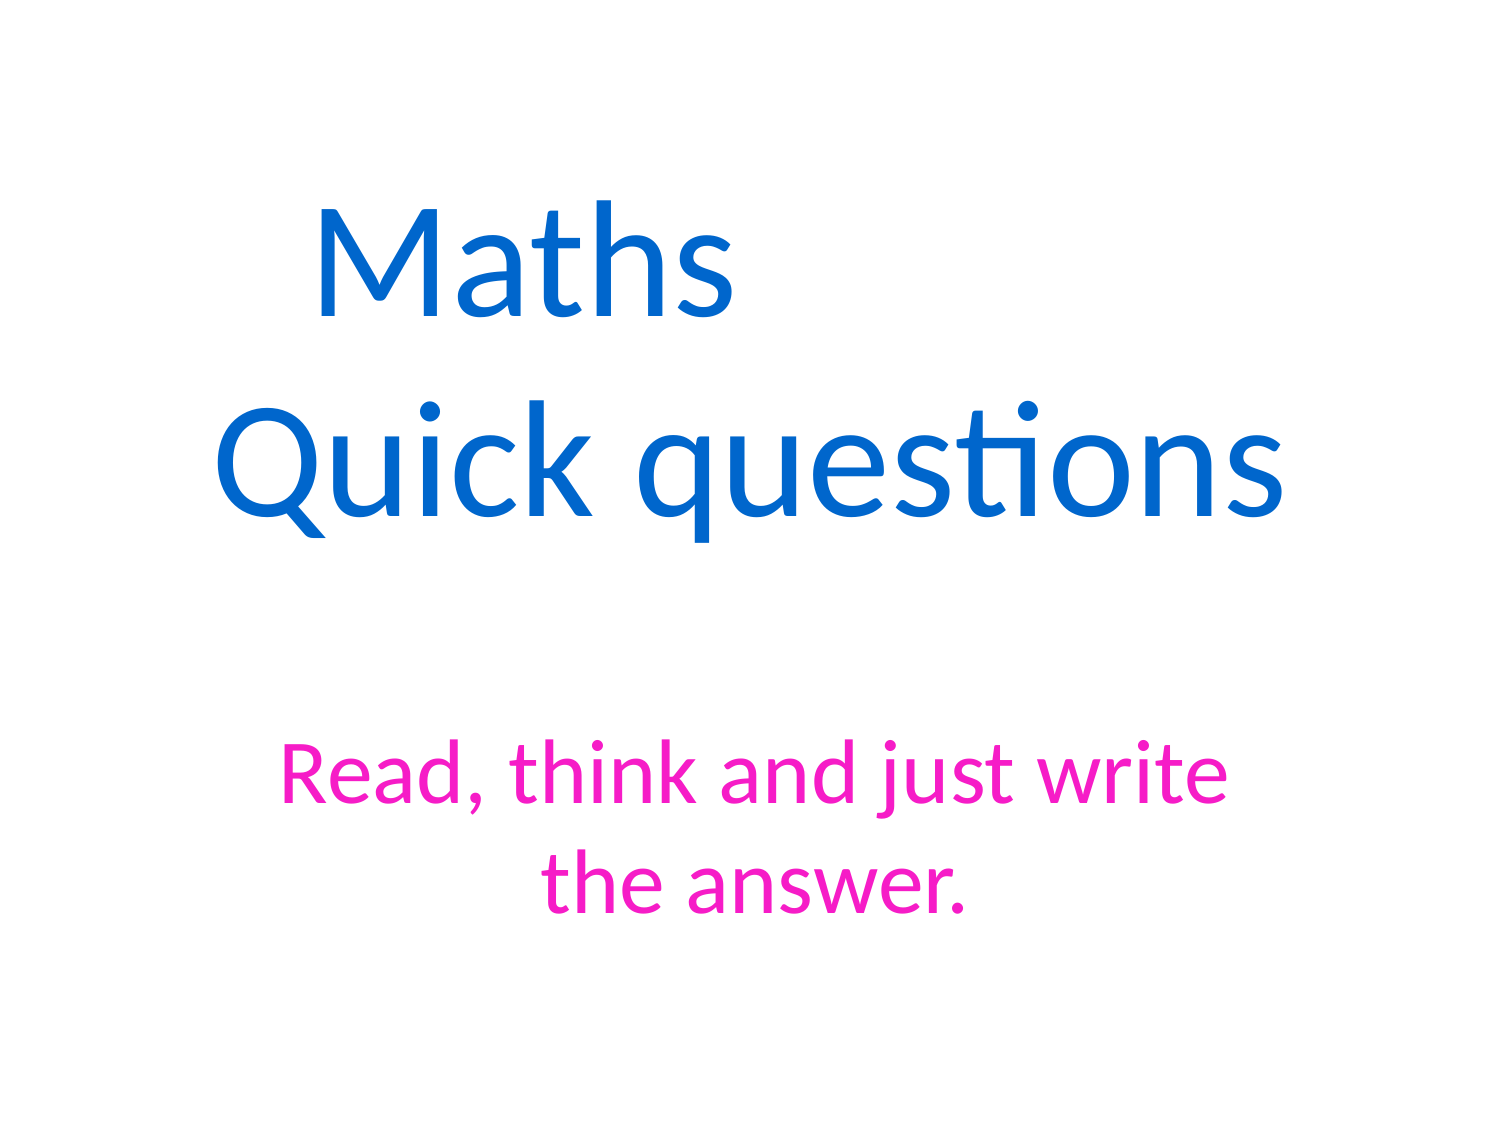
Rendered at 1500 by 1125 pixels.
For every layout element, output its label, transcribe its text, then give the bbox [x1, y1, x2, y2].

subtitle Read, think and just write the answer. [230, 704, 1281, 992]
title Maths Quick questions [112, 78, 1388, 622]
